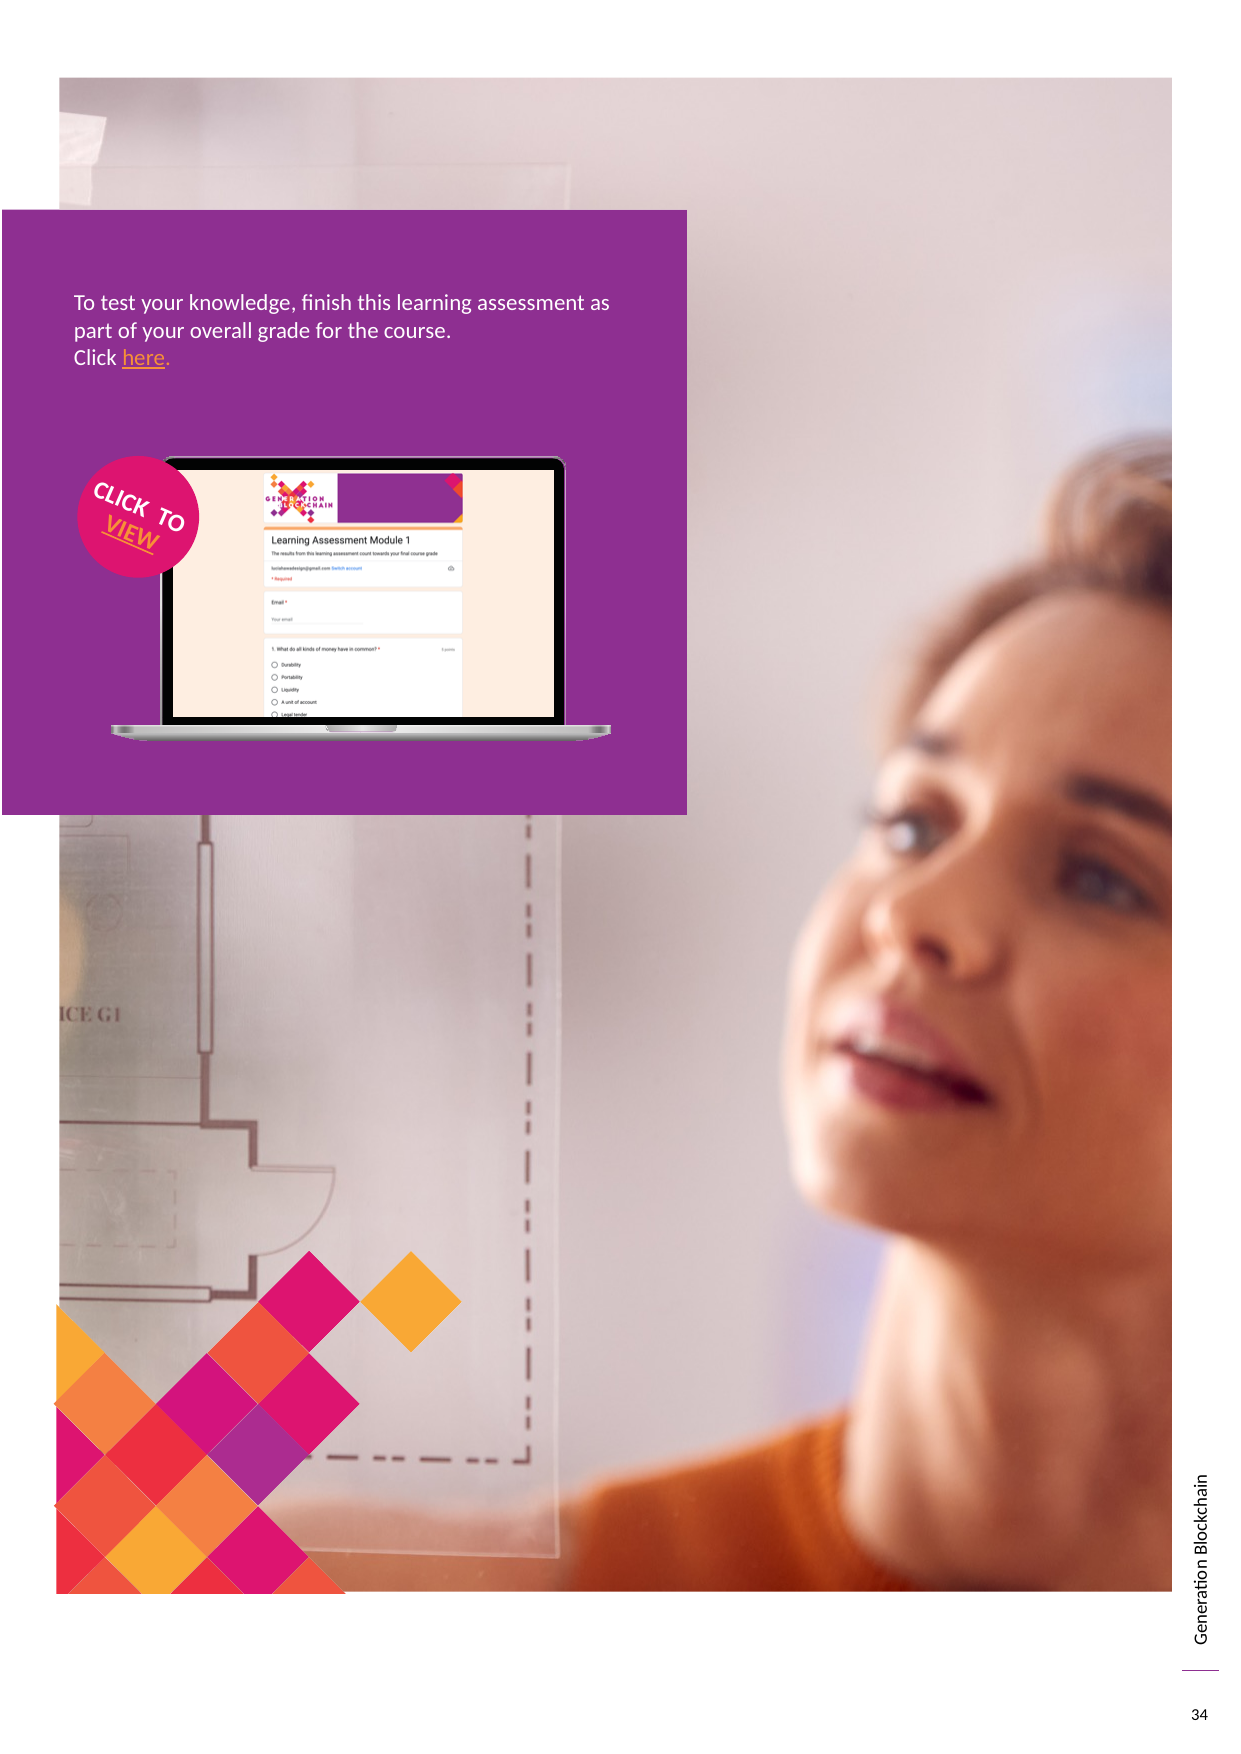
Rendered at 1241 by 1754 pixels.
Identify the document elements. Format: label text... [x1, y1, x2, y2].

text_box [68, 455, 204, 578]
slide_number 34 [1170, 1692, 1229, 1736]
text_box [111, 456, 611, 741]
picture [59, 77, 1172, 1592]
